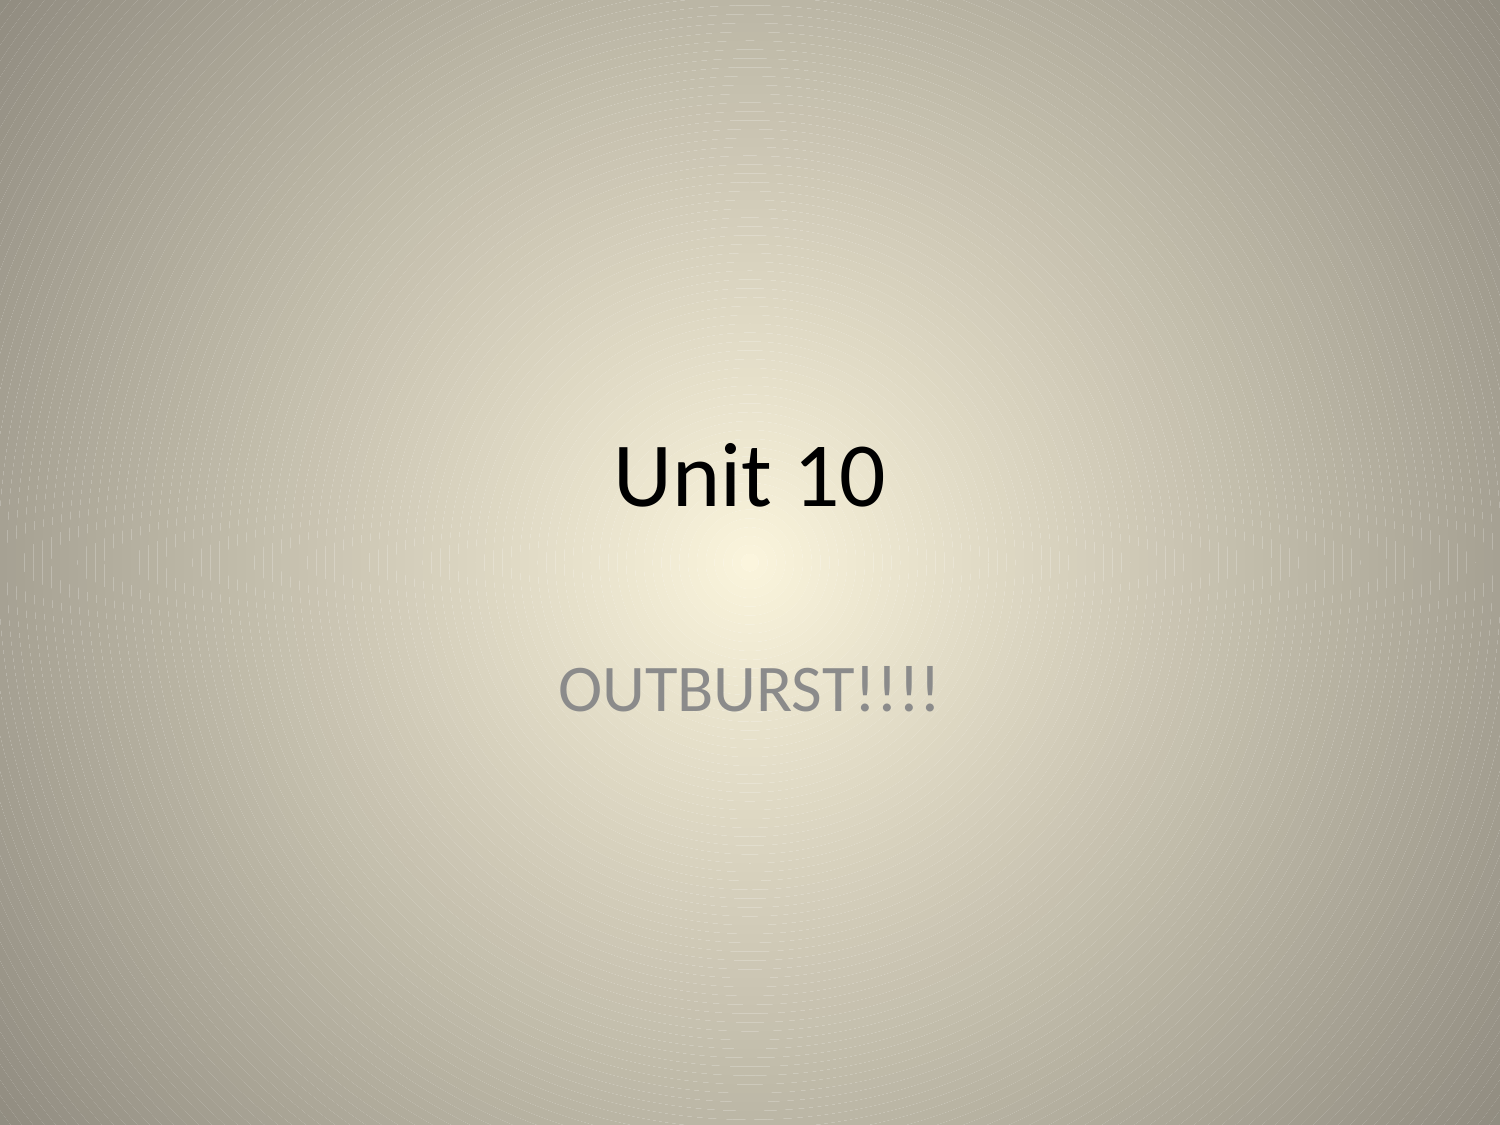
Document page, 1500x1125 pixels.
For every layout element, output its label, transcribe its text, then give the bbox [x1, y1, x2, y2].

title Unit 10 [112, 349, 1388, 591]
subtitle OUTBURST!!!! [225, 637, 1275, 925]
